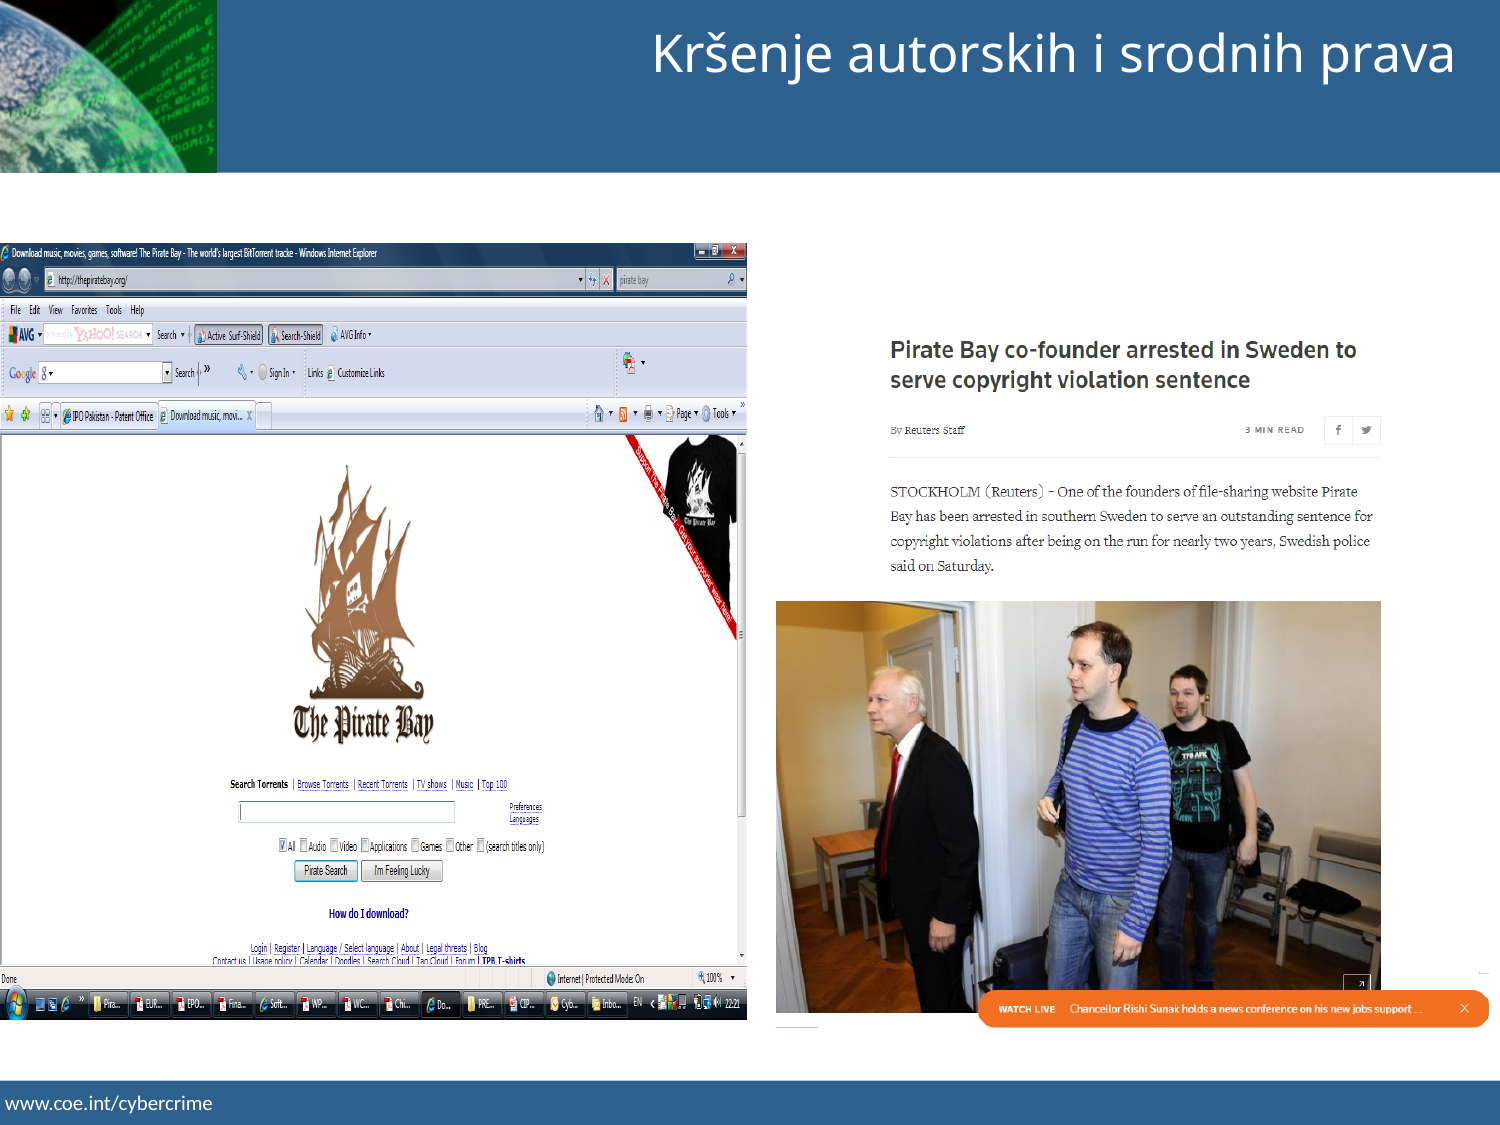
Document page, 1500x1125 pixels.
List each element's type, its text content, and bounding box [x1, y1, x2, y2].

text_box Kršenje autorskih i srodnih prava [220, 13, 1473, 91]
picture [753, 314, 1500, 1035]
picture [0, 243, 747, 1021]
picture [0, 0, 217, 173]
